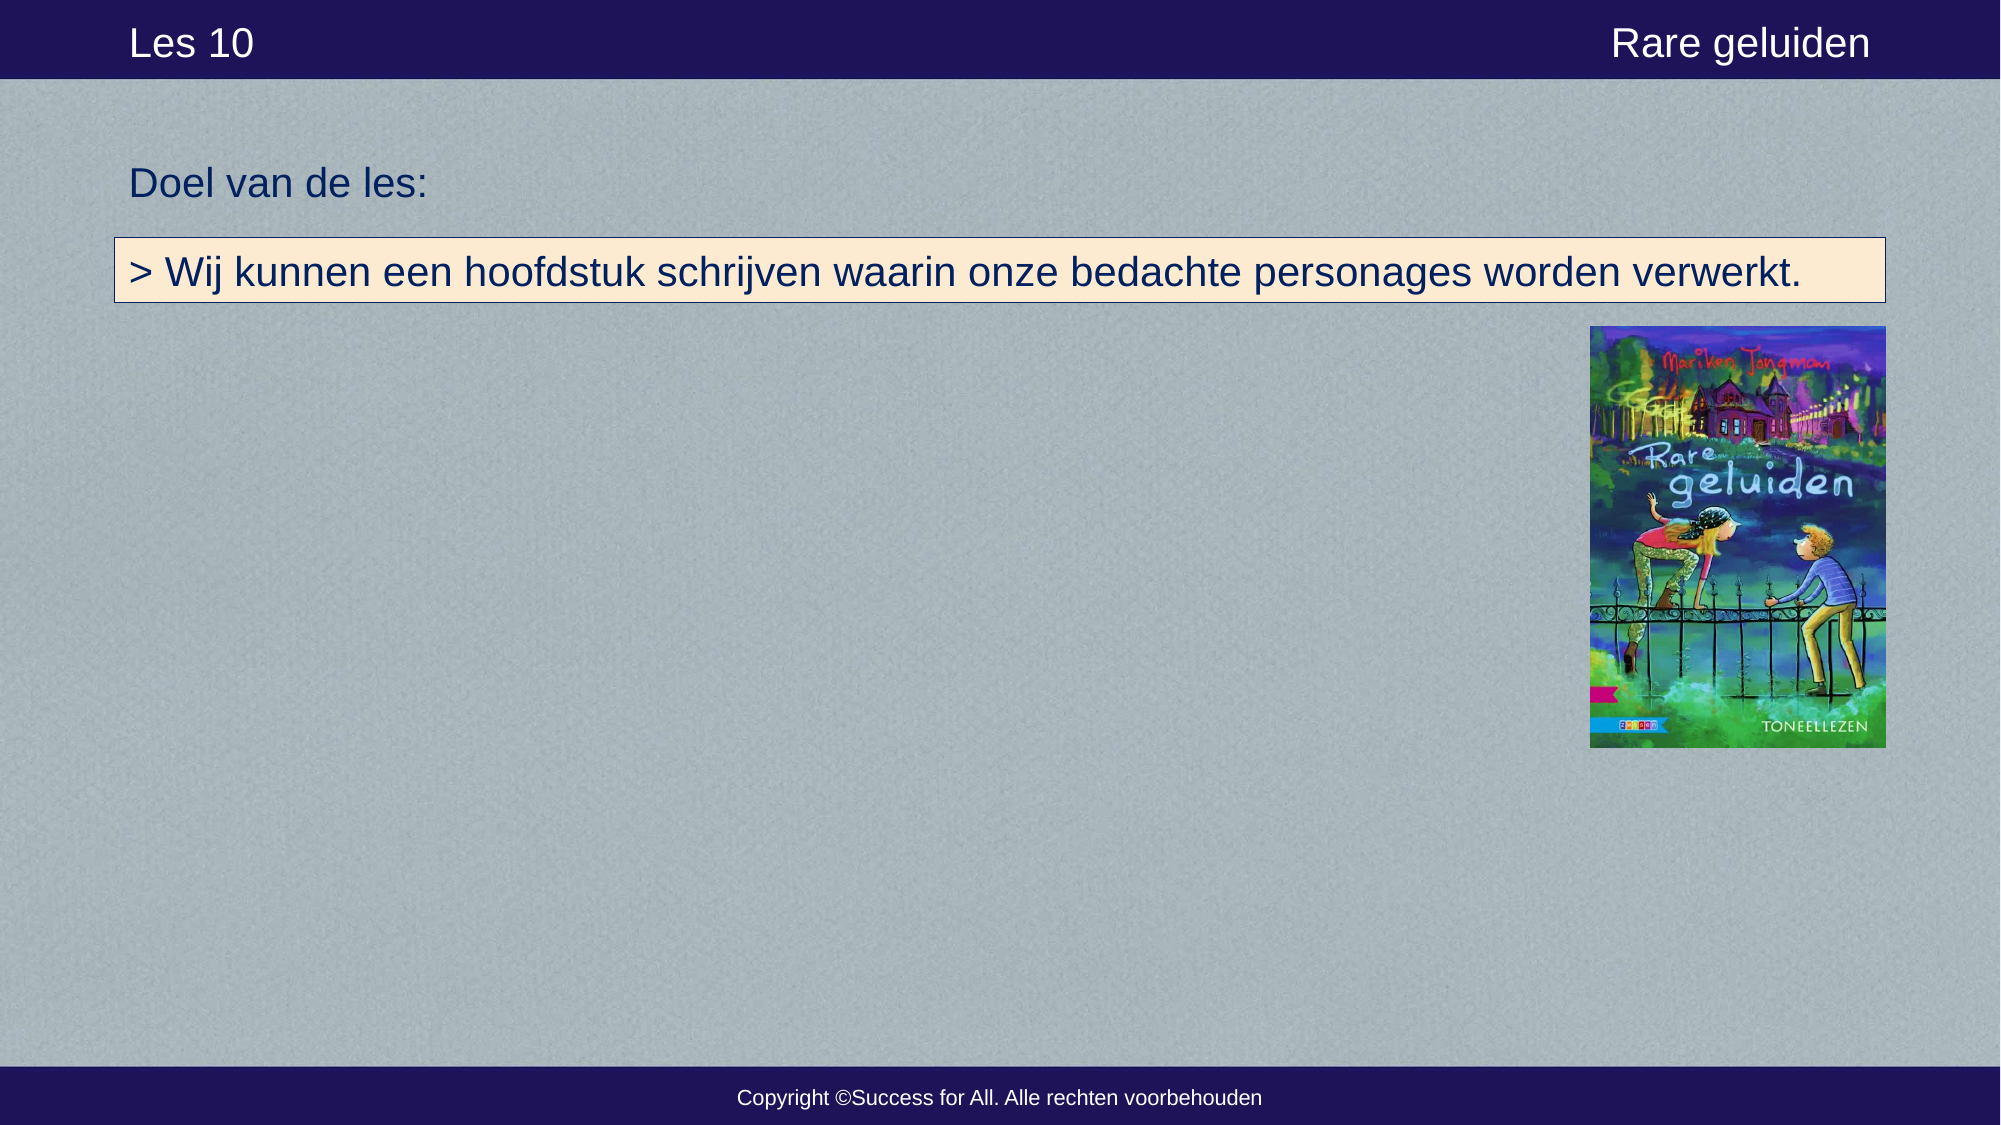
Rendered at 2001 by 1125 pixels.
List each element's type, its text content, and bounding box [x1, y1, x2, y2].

text_box > Wij kunnen een hoofdstuk schrijven waarin onze bedachte personages worden verwerkt. [114, 237, 1886, 303]
picture [0, 0, 2001, 1125]
text_box Copyright ©Success for All. Alle rechten voorbehouden [0, 1076, 2000, 1125]
text_box Doel van de les: [113, 148, 1635, 214]
text_box Les 10 [114, 8, 354, 73]
text_box Rare geluiden [999, 8, 1886, 73]
